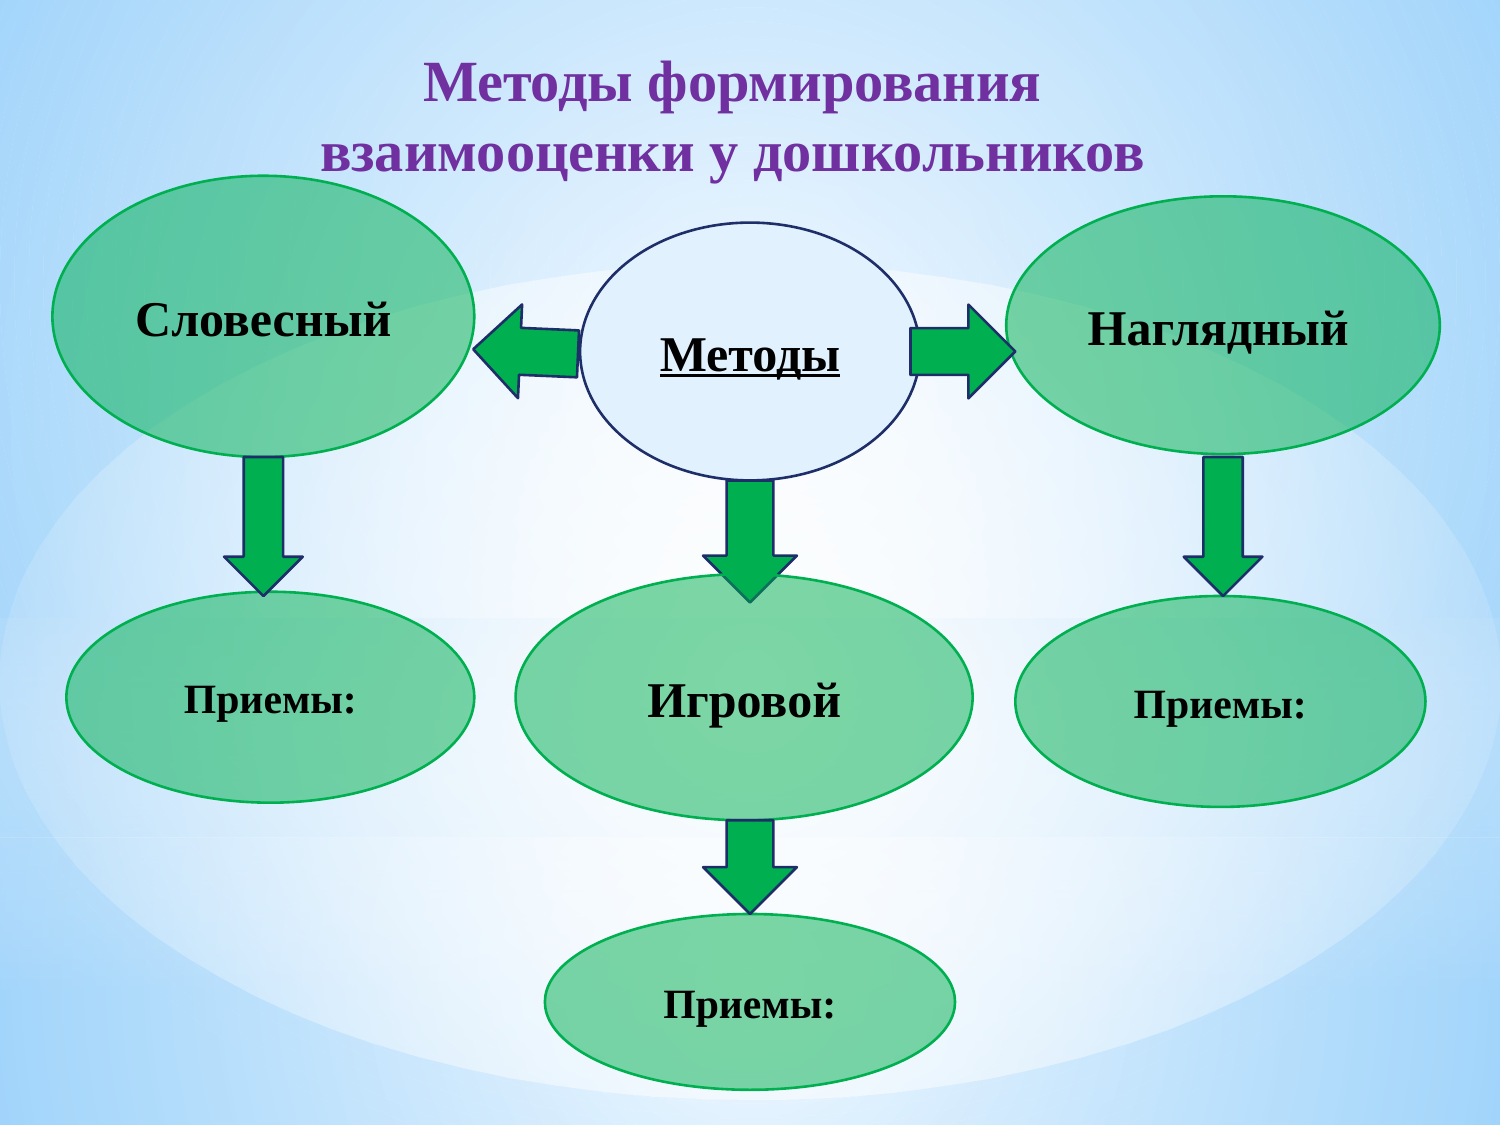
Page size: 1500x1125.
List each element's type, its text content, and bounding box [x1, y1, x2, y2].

text_box Методы [579, 221, 918, 481]
text_box [701, 479, 799, 574]
text_box [1182, 455, 1264, 597]
text_box Приемы: [1014, 594, 1427, 809]
text_box [472, 303, 581, 400]
title Методы формирования взаимооценки у дошкольников [281, 35, 1184, 200]
text_box [222, 455, 304, 597]
text_box Наглядный [1004, 195, 1442, 455]
text_box [701, 818, 799, 915]
text_box Приемы: [543, 912, 957, 1092]
text_box Словесный [51, 174, 476, 458]
text_box [909, 303, 1017, 400]
text_box Игровой [514, 572, 974, 822]
text_box Приемы: [65, 590, 476, 804]
